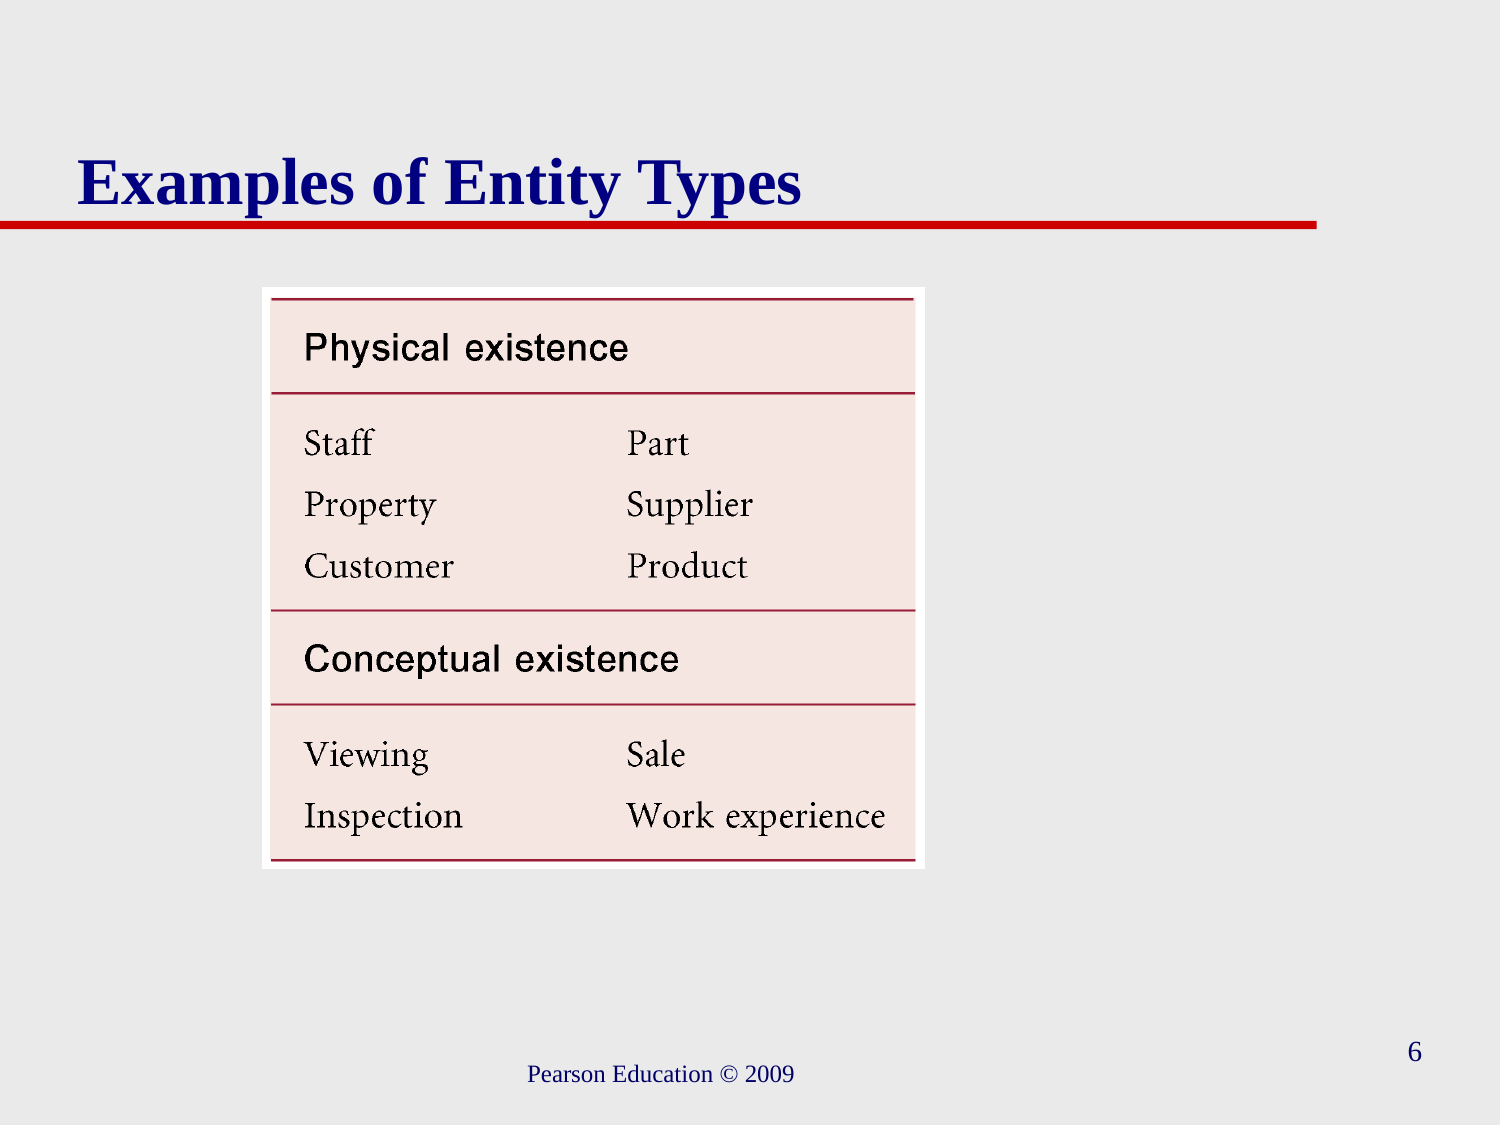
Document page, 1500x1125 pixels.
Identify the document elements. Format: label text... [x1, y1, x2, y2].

text_box Pearson Education © 2009 [512, 1050, 1038, 1095]
slide_number 6 [1125, 1012, 1438, 1088]
picture [262, 287, 926, 869]
title Examples of Entity Types [62, 43, 1338, 226]
